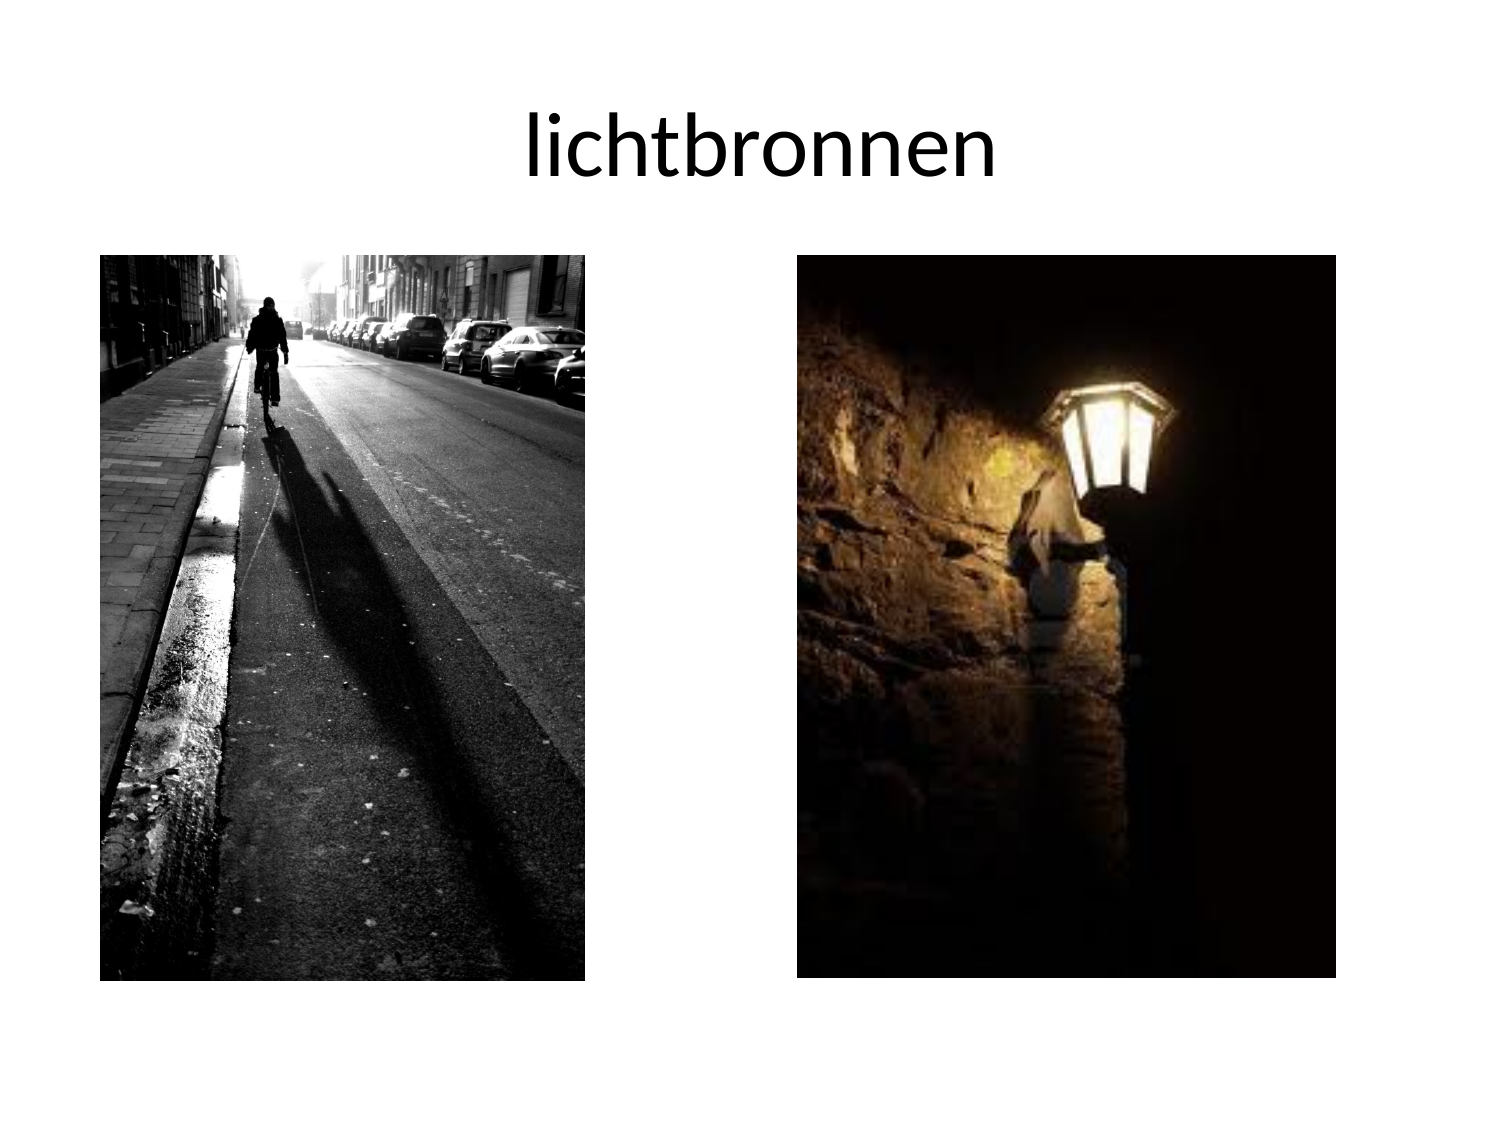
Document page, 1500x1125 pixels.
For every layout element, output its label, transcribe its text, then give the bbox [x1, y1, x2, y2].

title lichtbronnen [123, 19, 1399, 261]
picture [796, 255, 1336, 978]
picture [100, 255, 585, 981]
